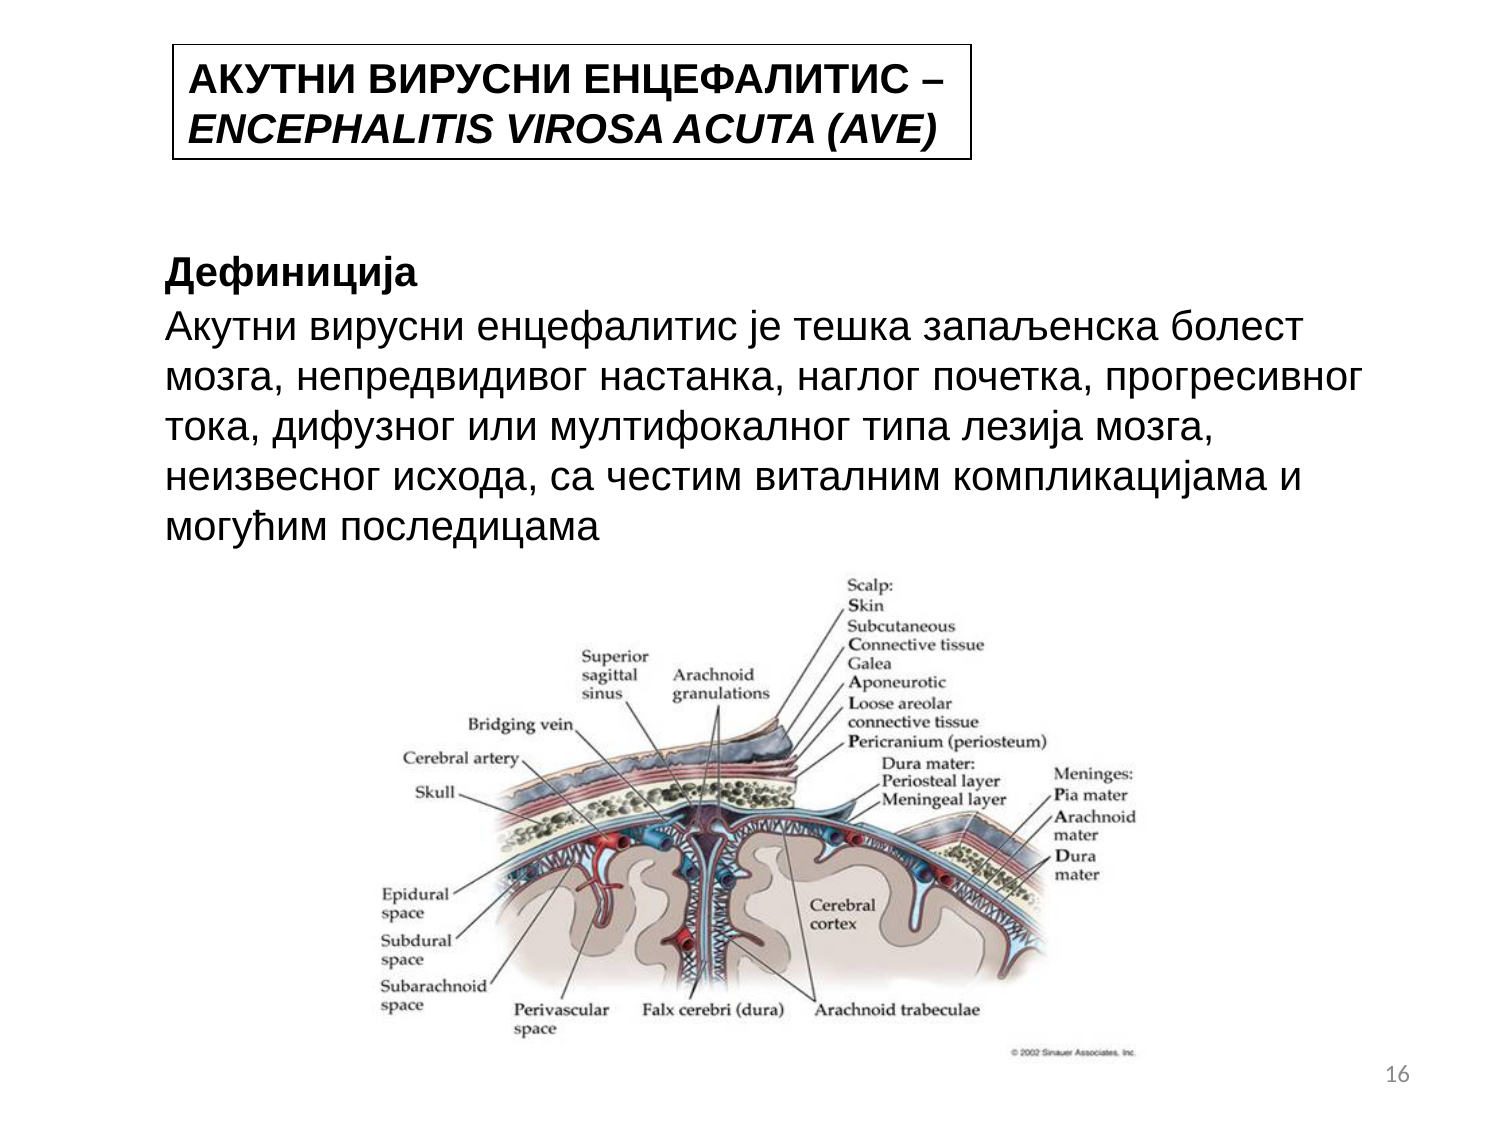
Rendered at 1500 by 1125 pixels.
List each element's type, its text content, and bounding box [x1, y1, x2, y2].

text_box Дефиниција Акутни вирусни енцефалитис је тешка запаљенска болест мозга, непредвидивог настанка, наглог почетка, прогресивног тока, дифузног или мултифокалног типа лезија мозга, неизвесног исхода, са честим виталним компликацијама и могућим последицама [150, 237, 1392, 557]
slide_number 16 [1074, 1042, 1425, 1103]
picture [371, 562, 1148, 1065]
text_box АКУТНИ ВИРУСНИ ЕНЦЕФАЛИТИС – ENCEPHALITIS VIROSA ACUTA (AVE) [173, 44, 972, 160]
